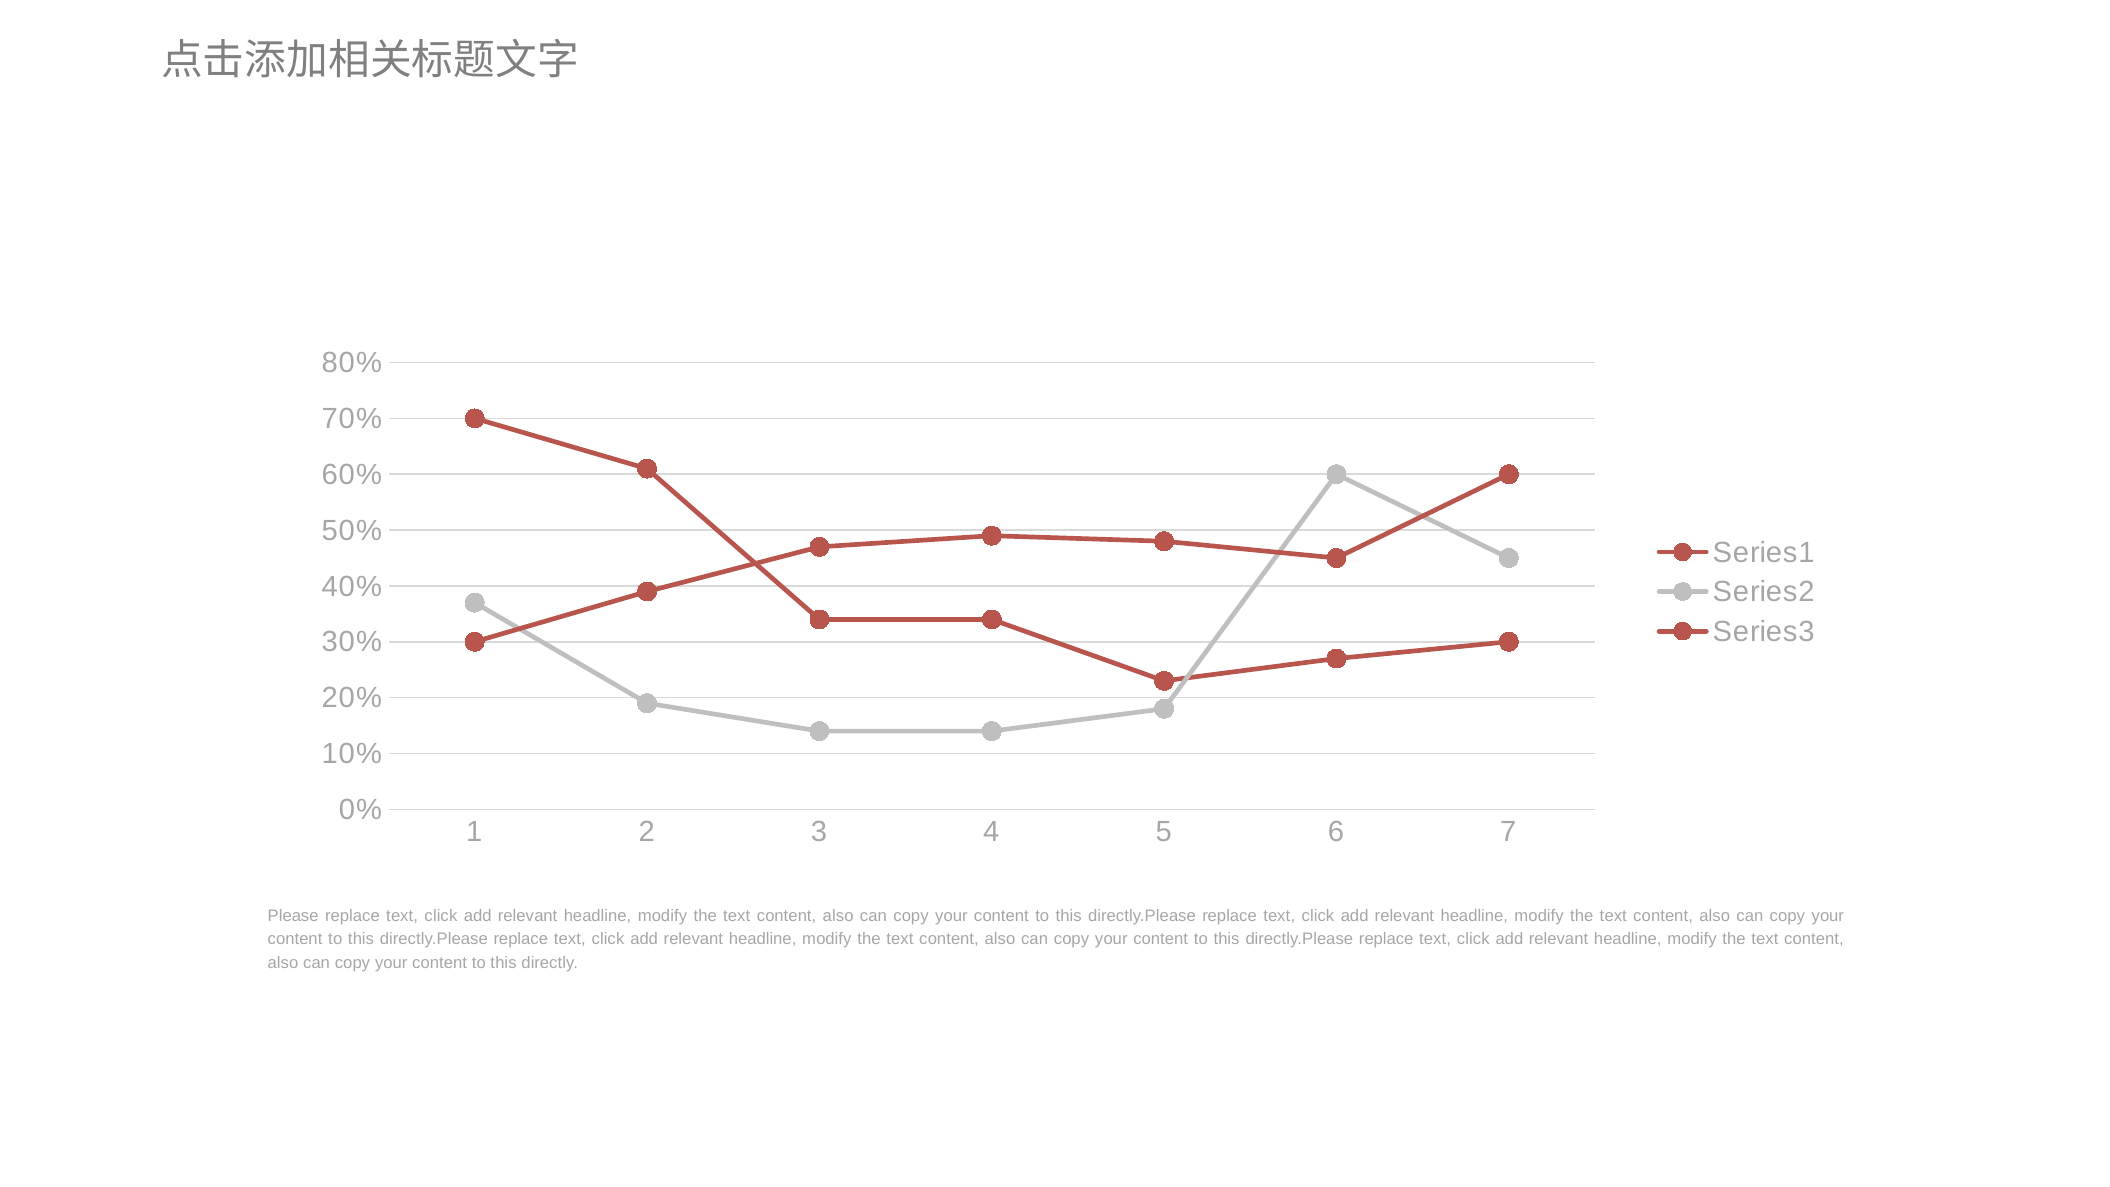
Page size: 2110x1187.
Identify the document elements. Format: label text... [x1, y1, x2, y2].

text_box Please replace text, click add relevant headline, modify the text content, also can copy your content to this directly.Please replace text, click add relevant headline, modify the text content, also can copy your content to this directly.Please replace text, click add relevant headline, modify the text content, also can copy your content to this directly.Please replace text, click add relevant headline, modify the text content, also can copy your content to this directly. [267, 900, 1847, 973]
text_box 点击添加相关标题文字 [145, 22, 630, 94]
chart [201, 305, 1846, 878]
